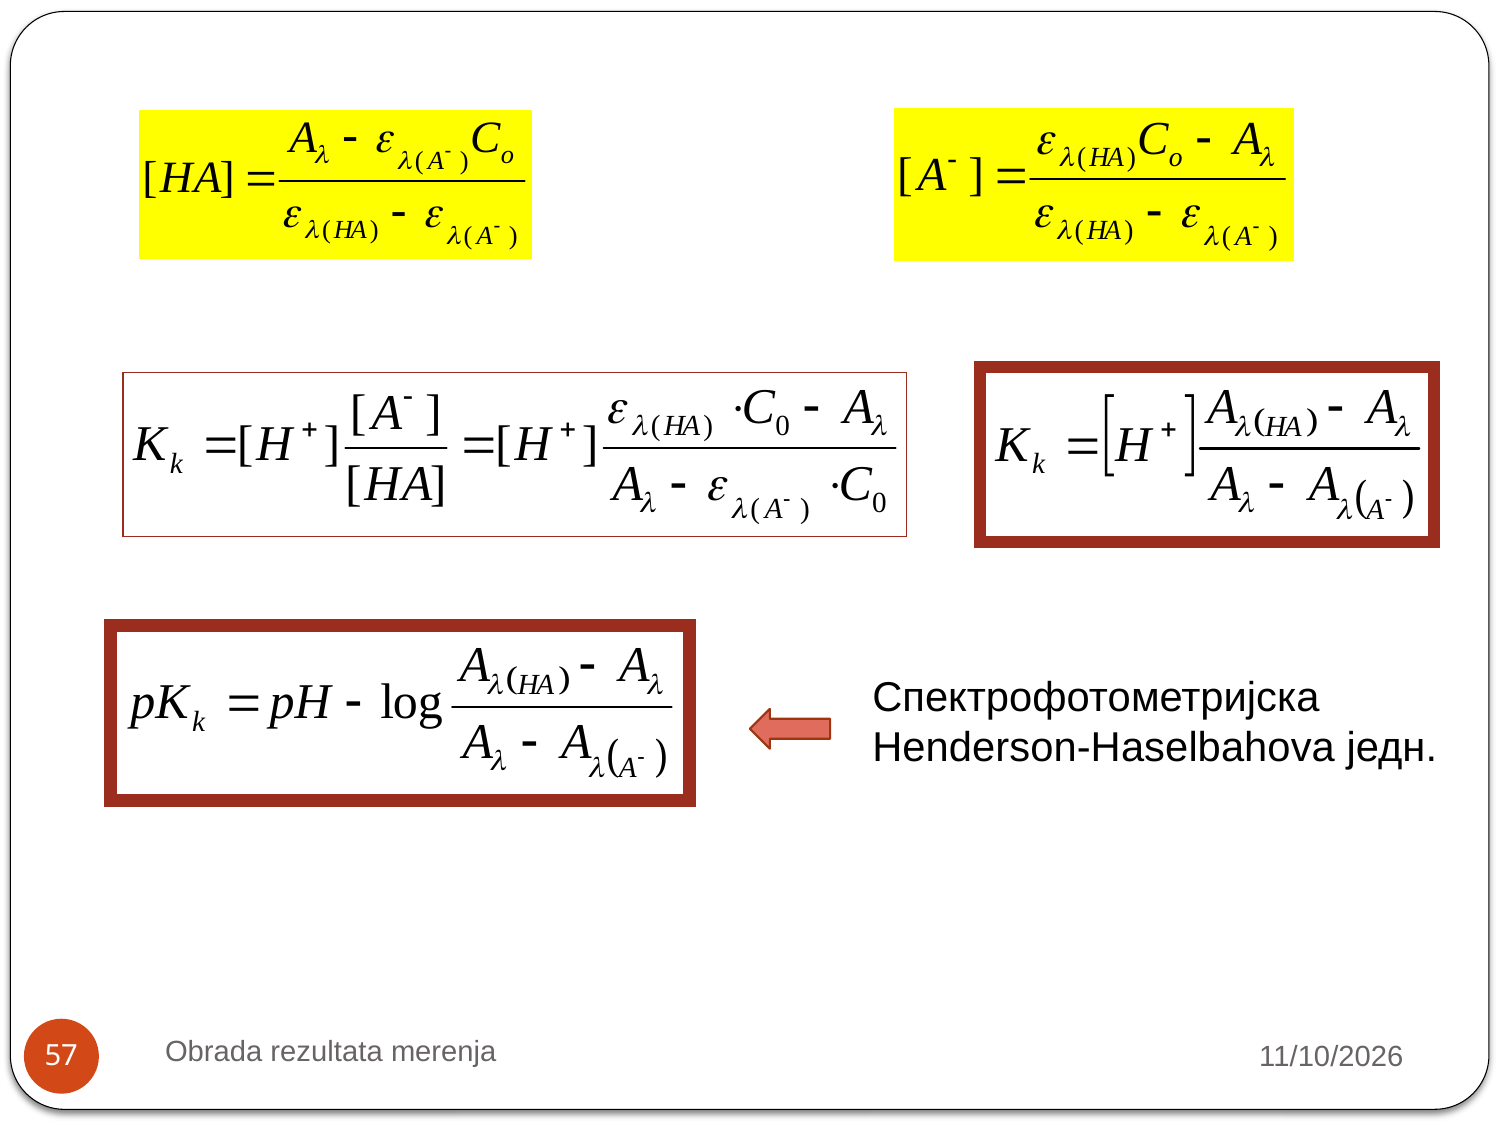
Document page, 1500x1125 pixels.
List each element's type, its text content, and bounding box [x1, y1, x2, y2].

footer Obrada rezultata merenja [150, 1012, 800, 1088]
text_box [138, 109, 533, 260]
text_box Спектрофотометријска Henderson-Haselbahova једн. [857, 661, 1452, 777]
slide_number 57 [23, 1018, 99, 1094]
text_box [116, 631, 684, 795]
text_box [749, 707, 832, 750]
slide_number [1012, 1015, 1419, 1094]
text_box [893, 107, 1295, 262]
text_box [123, 373, 907, 536]
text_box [985, 373, 1428, 537]
